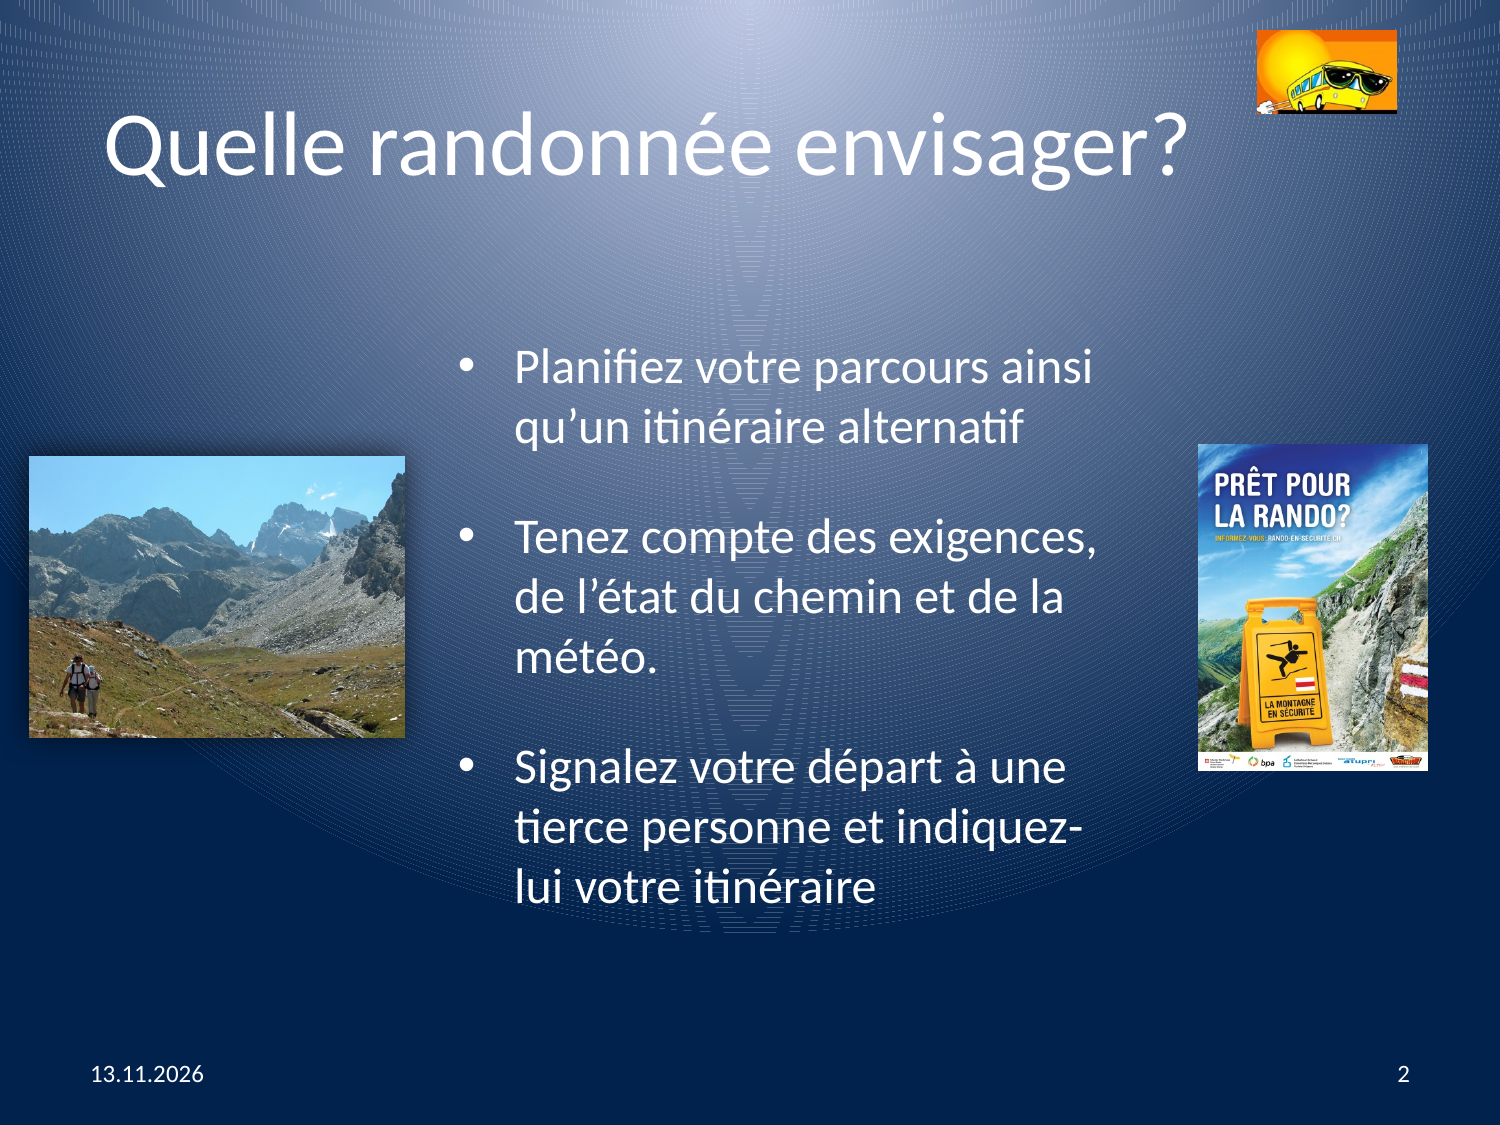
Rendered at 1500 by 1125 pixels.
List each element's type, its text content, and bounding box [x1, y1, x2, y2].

picture [1198, 444, 1428, 771]
list Planifiez votre parcours ainsi qu’un itinéraire alternatif Tenez compte des exigences, de l’état du chemin et de la météo. Signalez votre départ à une tierce personne et indiquez-lui votre itinéraire [442, 326, 1118, 1064]
slide_number 2 [1074, 1042, 1425, 1103]
picture [1257, 30, 1397, 114]
title Quelle randonnée envisager? [75, 45, 1223, 233]
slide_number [75, 1042, 425, 1103]
picture [29, 455, 405, 738]
